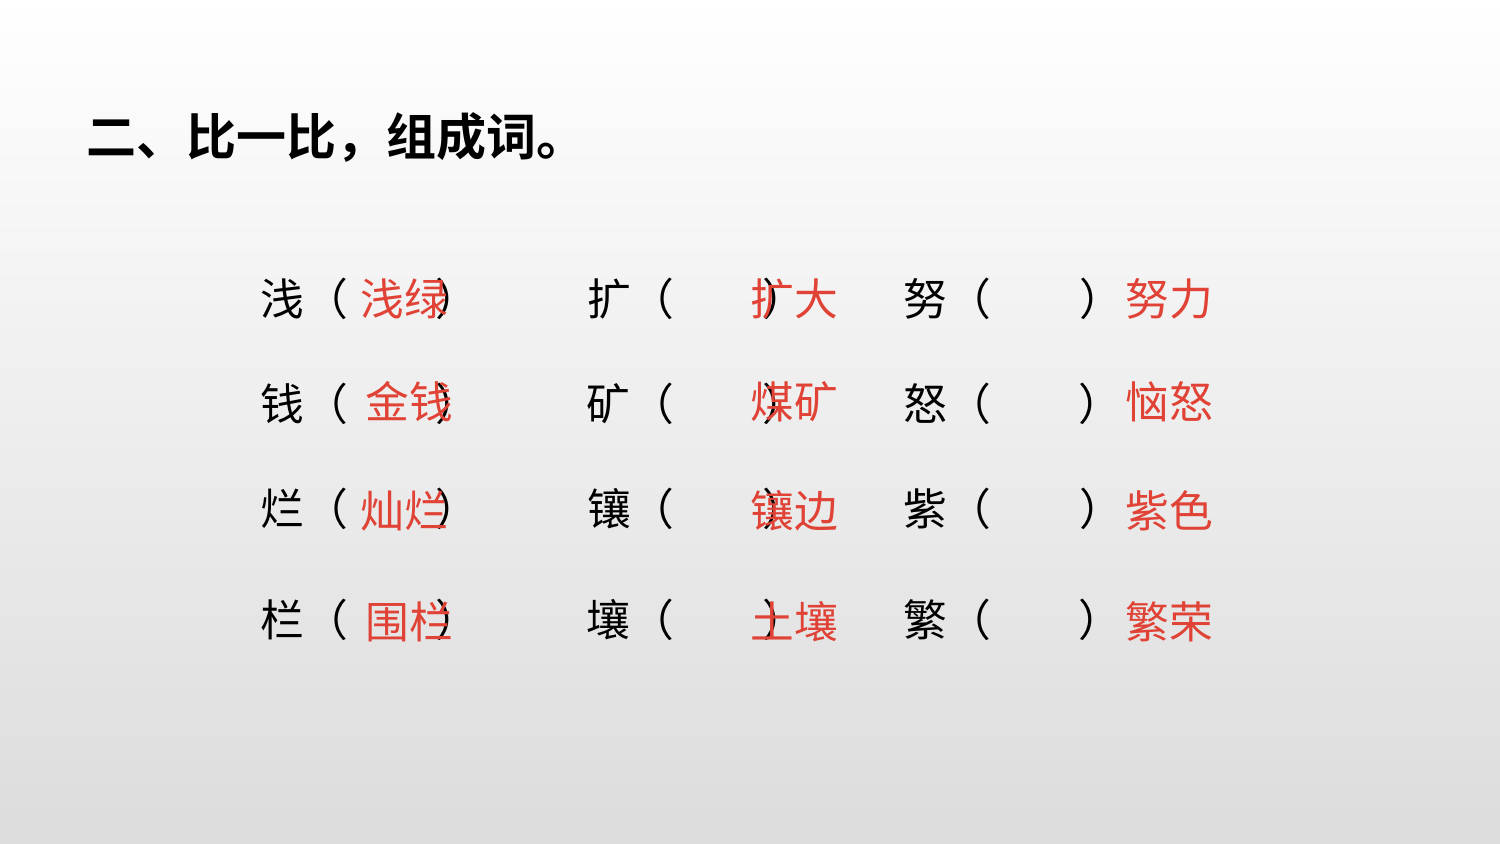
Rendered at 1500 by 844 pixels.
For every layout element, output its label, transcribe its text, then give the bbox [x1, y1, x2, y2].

text_box 灿烂 [349, 478, 516, 542]
text_box 紫色 [1114, 478, 1282, 542]
text_box 二、比一比，组成词。 [75, 99, 598, 171]
text_box 金钱 [333, 369, 501, 433]
text_box 土壤 [739, 588, 907, 653]
text_box 浅绿 [349, 265, 470, 330]
text_box 繁荣 [1114, 588, 1282, 653]
text_box 围栏 [333, 588, 501, 653]
text_box 镶边 [739, 478, 907, 542]
text_box 努力 [1114, 265, 1227, 330]
text_box 煤矿 [739, 369, 907, 433]
text_box 扩大 [739, 265, 907, 330]
text_box 恼怒 [1114, 369, 1282, 433]
text_box 浅（ ） 扩（ ） 努（ ） 钱（ ） 矿（ ） 怒（ ） 烂（ ） 镶（ ） 紫（ ） 栏（ ） 壤（ ） 繁（ ） [249, 265, 1331, 712]
